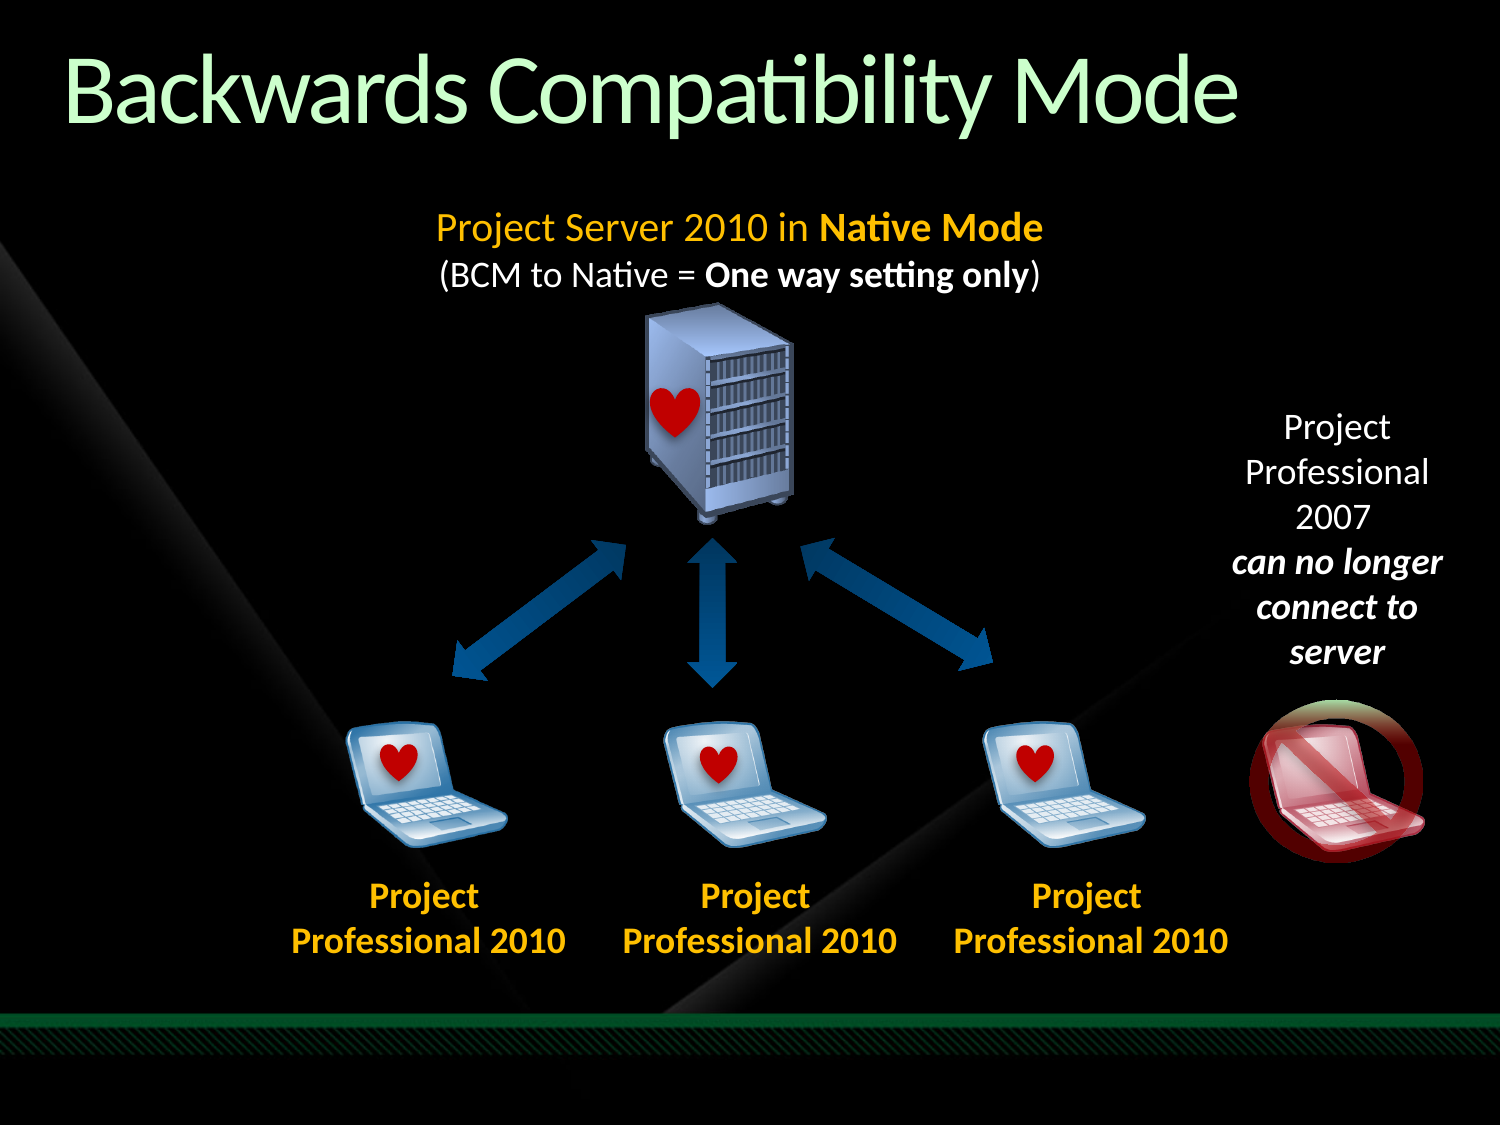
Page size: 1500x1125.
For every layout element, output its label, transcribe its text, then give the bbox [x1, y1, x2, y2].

text_box [452, 540, 626, 681]
text_box [1249, 751, 1256, 812]
text_box [1274, 699, 1398, 724]
picture [0, 0, 1500, 1125]
text_box Project Professional 2010 [291, 871, 567, 962]
text_box [800, 537, 993, 671]
text_box [687, 541, 738, 688]
text_box Project Professional 2010 [953, 871, 1229, 962]
text_box Project Server 2010 in Native Mode (BCM to Native = One way setting only) [435, 200, 1044, 296]
text_box Project Professional 2007 can no longer connect to server [1212, 402, 1463, 673]
title Backwards Compatibility Mode [62, 37, 1438, 147]
text_box Project Professional 2010 [622, 871, 898, 962]
